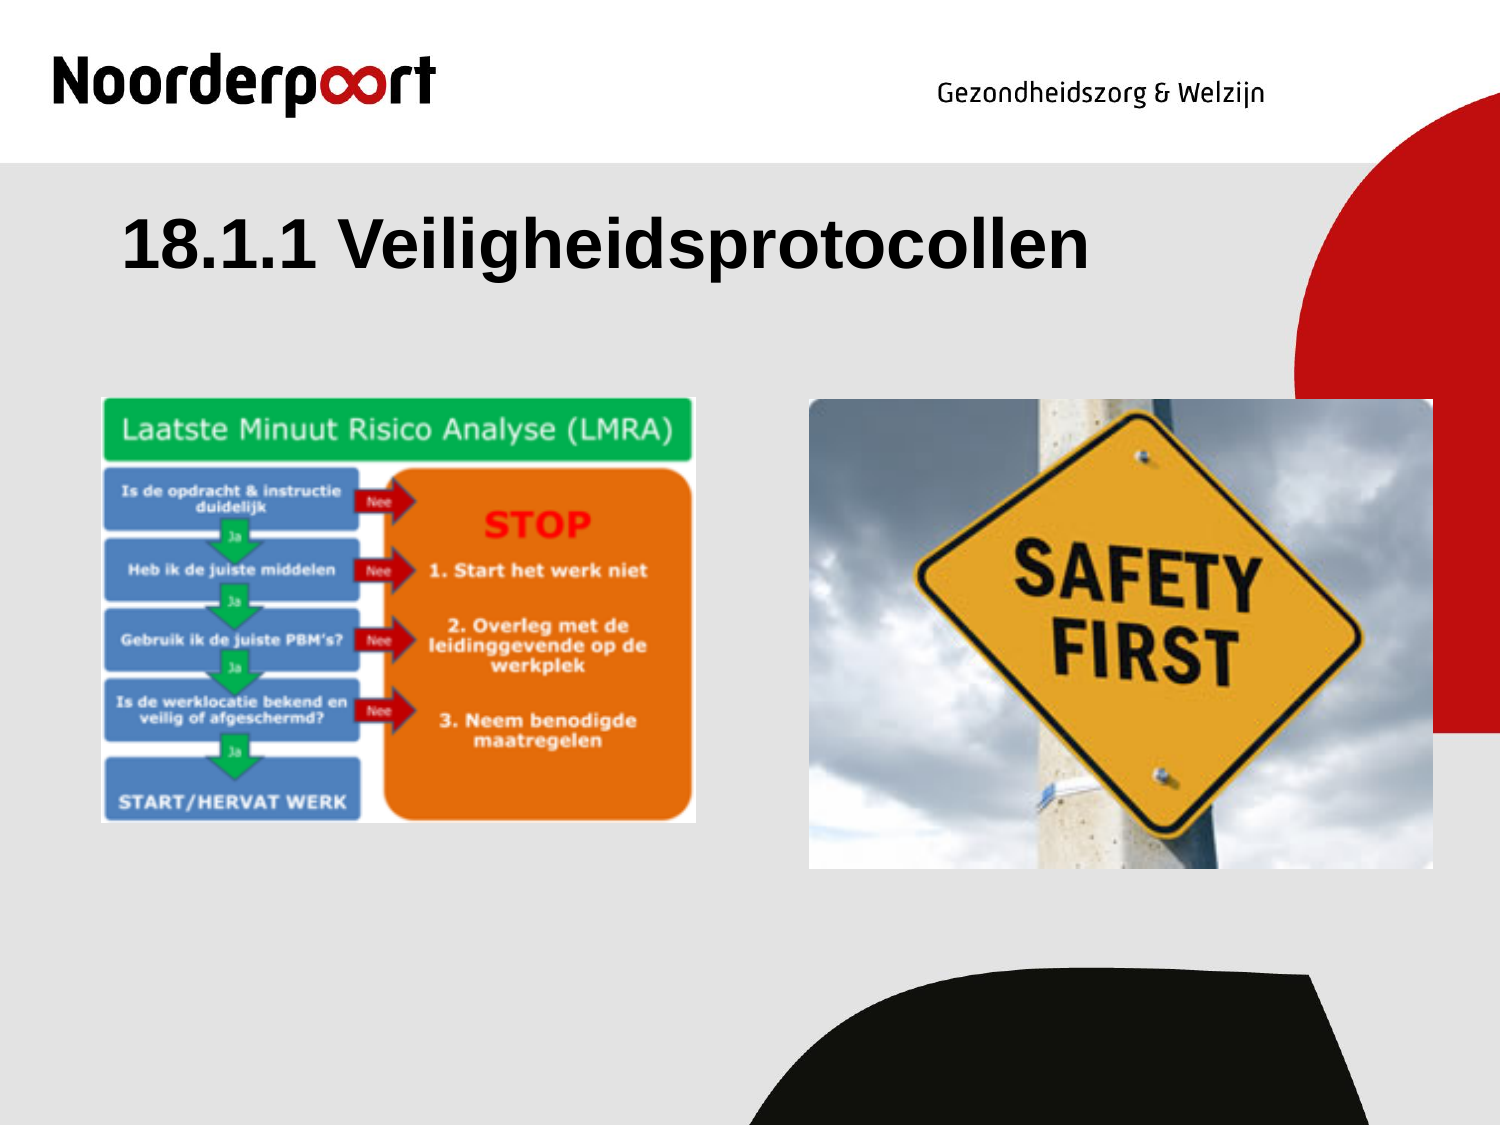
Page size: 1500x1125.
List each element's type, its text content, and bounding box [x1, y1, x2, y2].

title 18.1.1 Veiligheidsprotocollen [106, 187, 1290, 294]
picture [0, 0, 1500, 1125]
